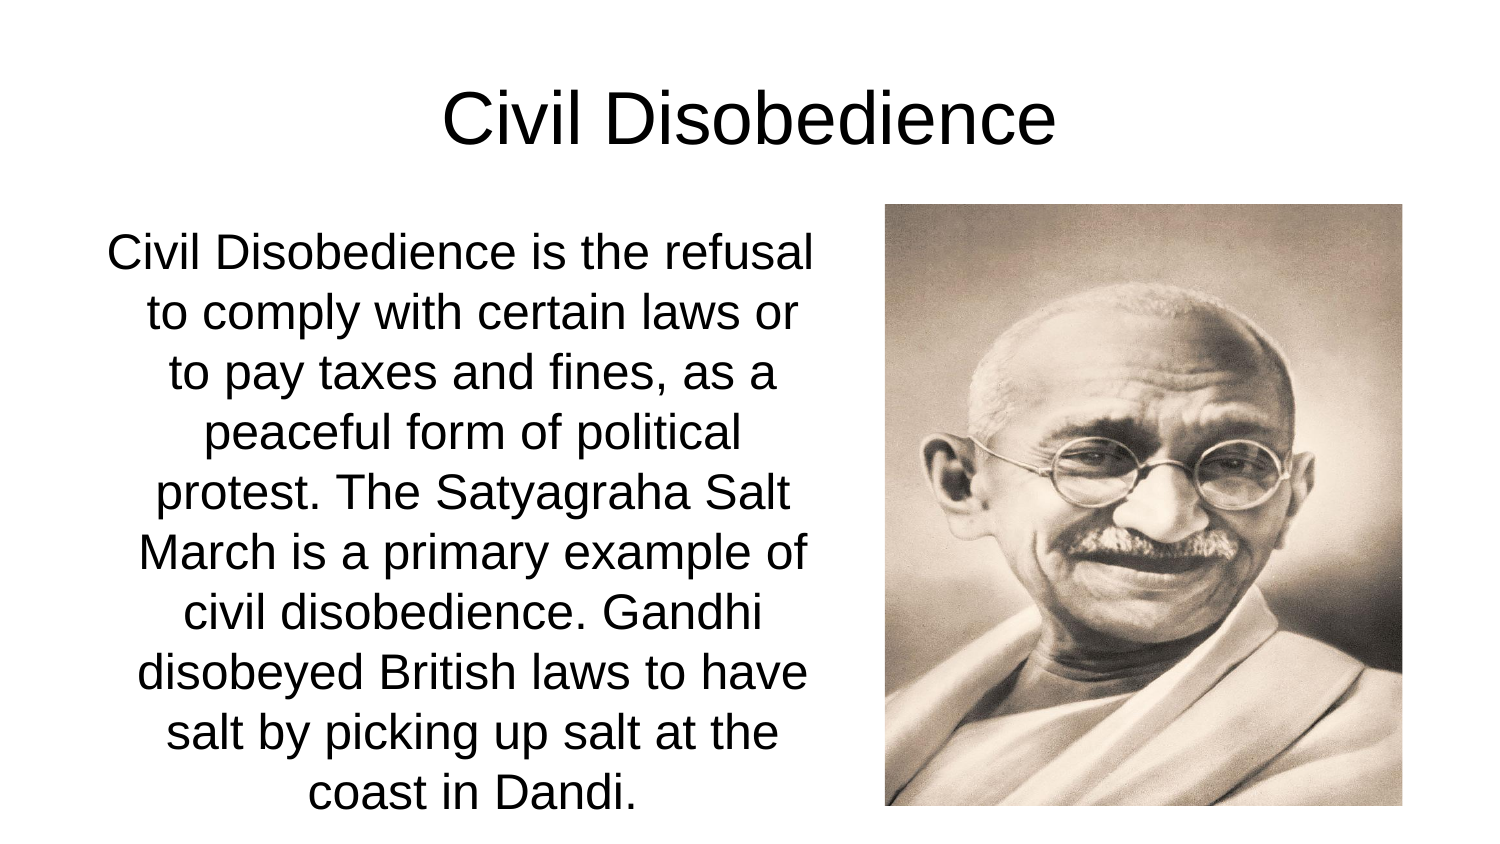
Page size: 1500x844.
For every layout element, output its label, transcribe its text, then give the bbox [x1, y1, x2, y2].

title Civil Disobedience [75, 33, 1425, 175]
list Civil Disobedience is the refusal to comply with certain laws or to pay taxes and fines, as a peaceful form of political protest. The Satyagraha Salt March is a primary example of civil disobedience. Gandhi disobeyed British laws to have salt by picking up salt at the coast in Dandi. [48, 204, 842, 816]
text_box [884, 204, 1403, 806]
